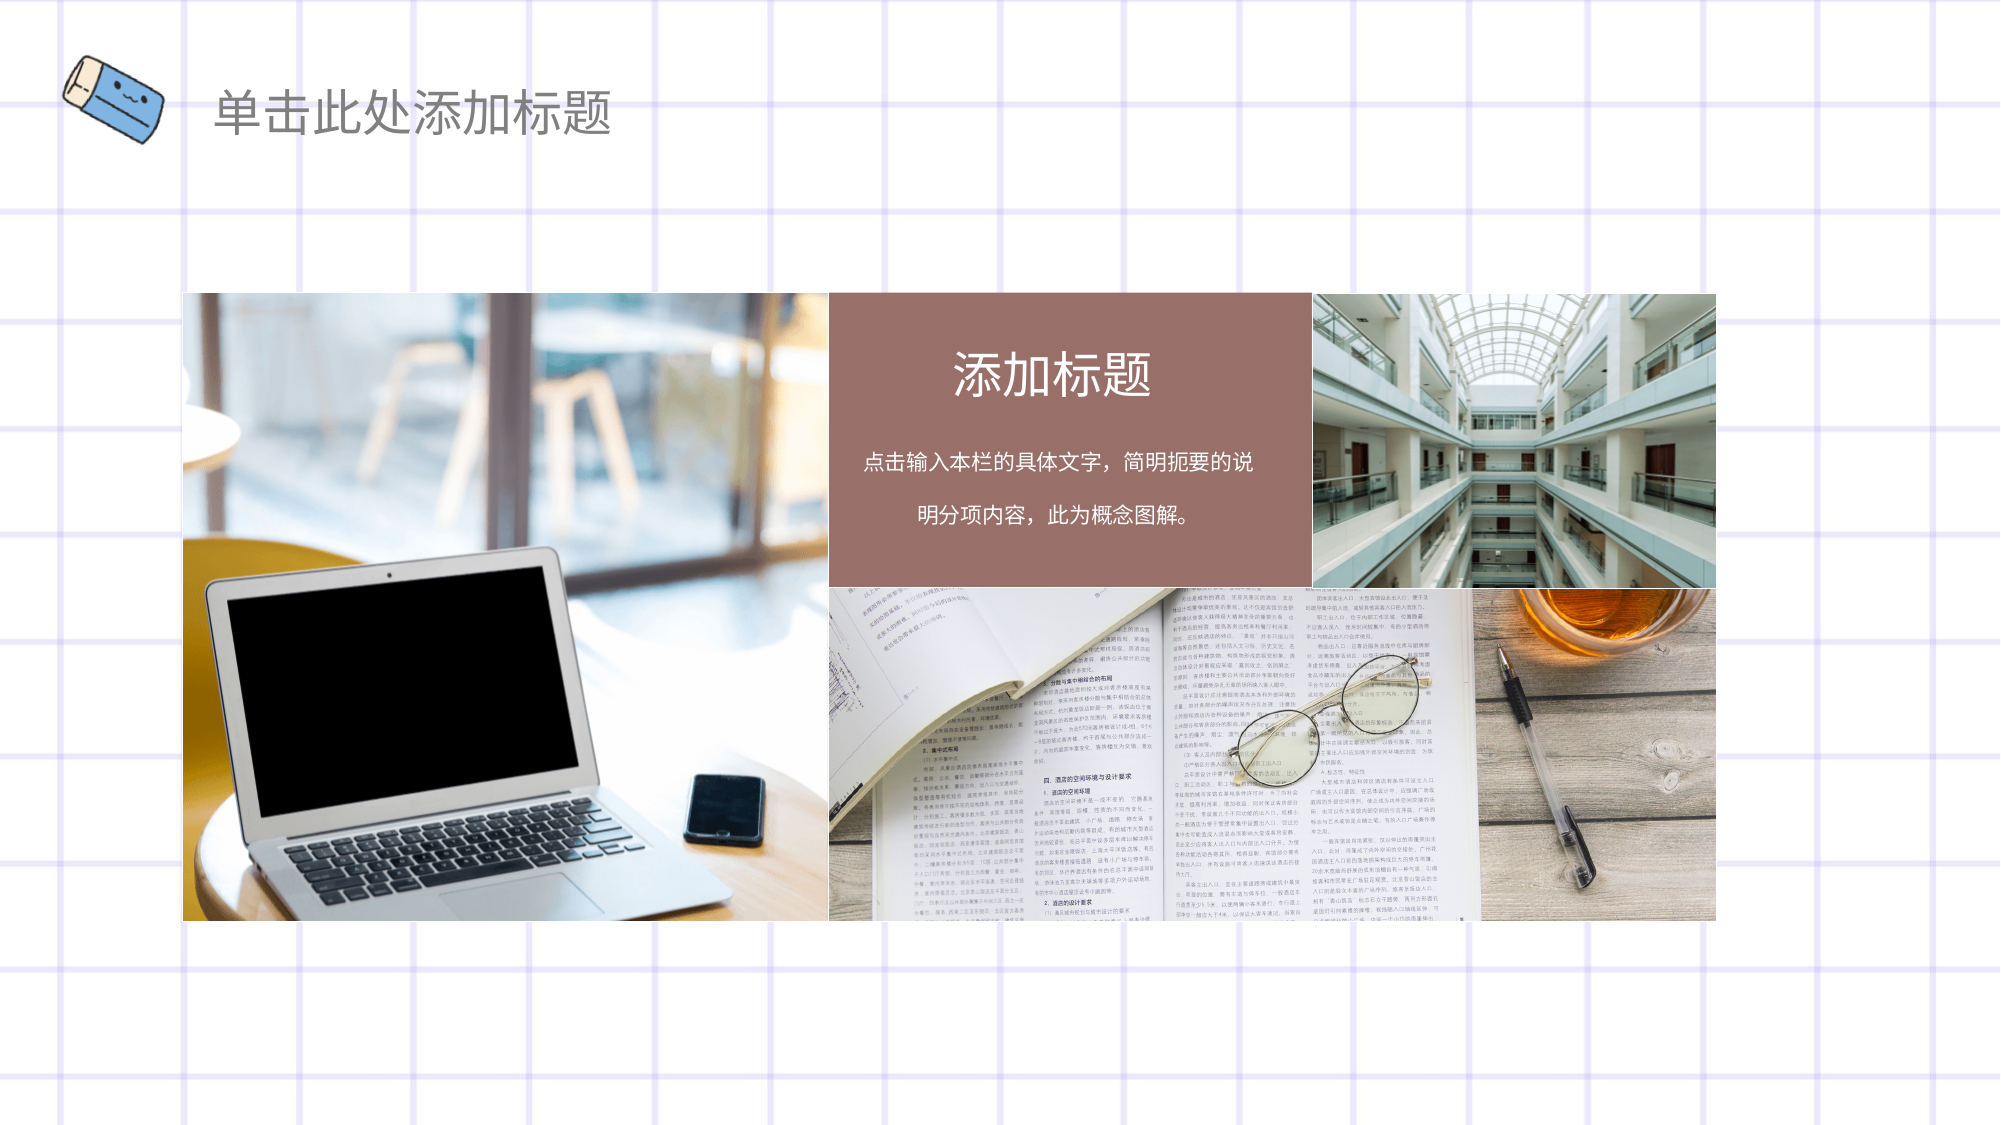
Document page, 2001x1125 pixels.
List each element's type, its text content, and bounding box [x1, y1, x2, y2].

text_box [1311, 292, 1717, 589]
text_box 添加标题 [932, 331, 1173, 416]
picture [0, 0, 2001, 1125]
text_box 点击输入本栏的具体文字，简明扼要的说明分项内容，此为概念图解。 [844, 402, 1273, 548]
text_box 单击此处添加标题 [197, 69, 640, 154]
text_box [181, 292, 830, 922]
text_box [830, 292, 1311, 586]
text_box [827, 586, 1717, 922]
